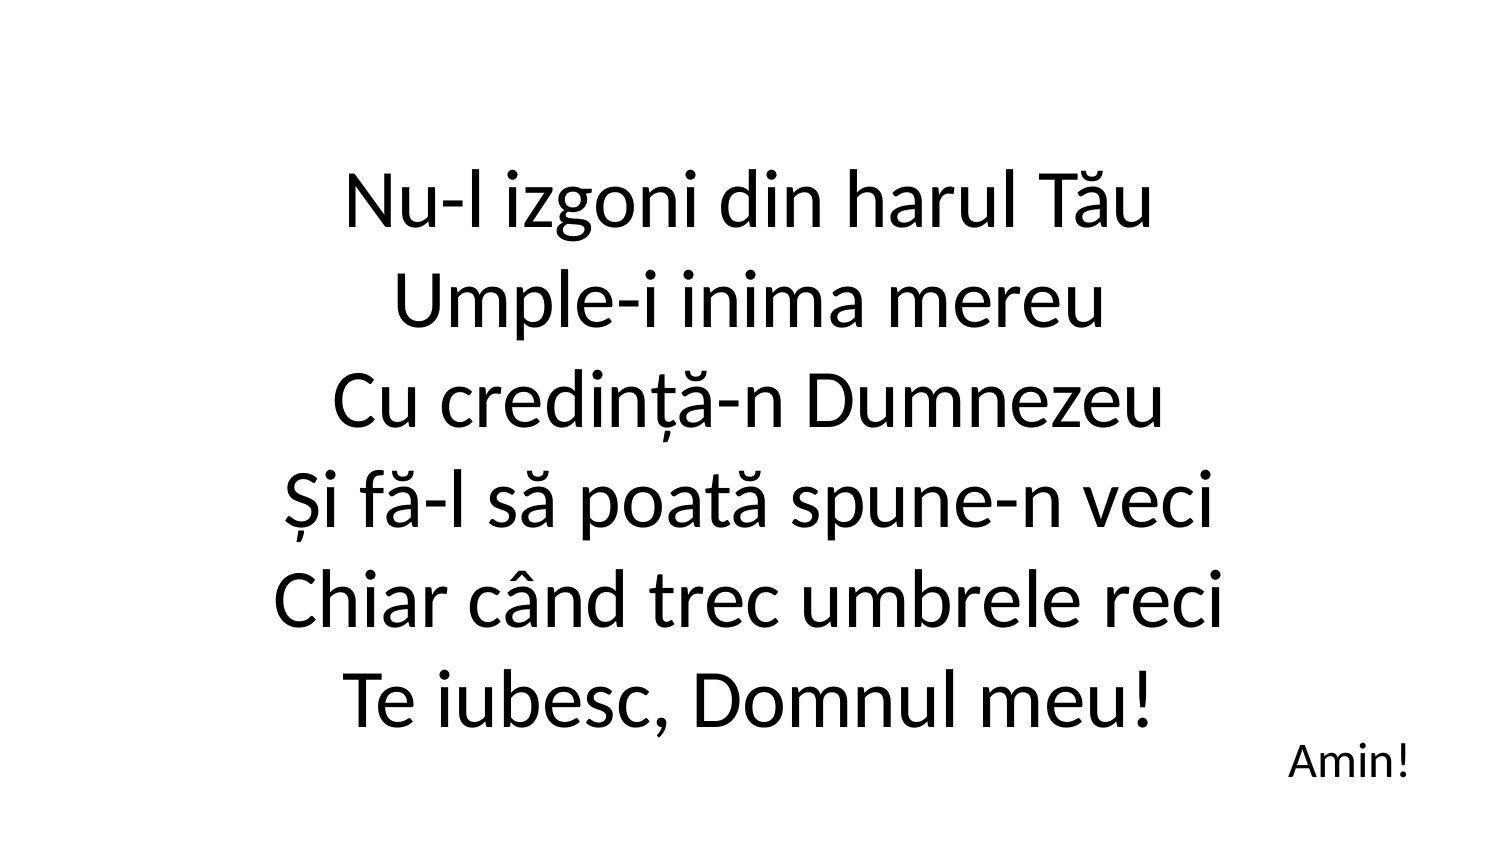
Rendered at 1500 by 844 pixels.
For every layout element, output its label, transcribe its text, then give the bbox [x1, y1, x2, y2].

text_box Amin! [1273, 674, 1427, 795]
text_box Nu-l izgoni din harul Tău Umple-i inima mereu Cu credință-n Dumnezeu Și fă-l să poată spune-n veci Chiar când trec umbrele reci Te iubesc, Domnul meu! [258, 92, 1242, 752]
